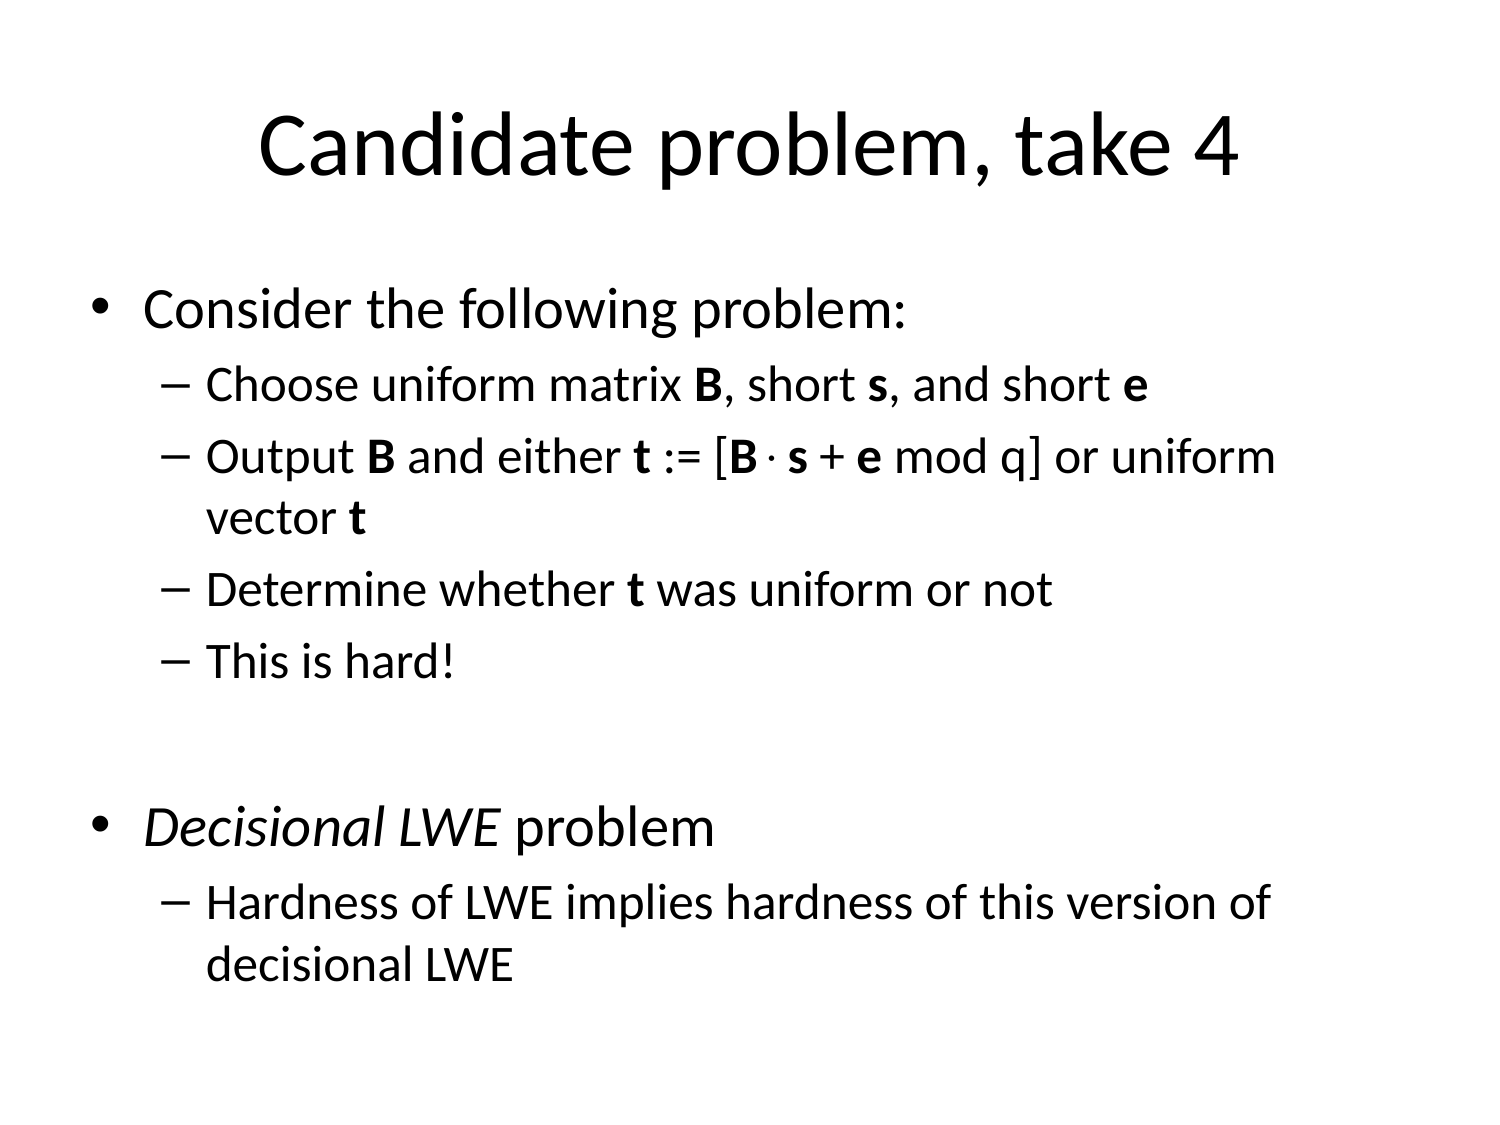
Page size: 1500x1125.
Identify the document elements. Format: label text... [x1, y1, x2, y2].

title Candidate problem, take 4 [75, 45, 1425, 233]
list Consider the following problem: Choose uniform matrix B, short s, and short e Output B and either t := [Bs + e mod q] or uniform vector t Determine whether t was uniform or not This is hard! Decisional LWE problem Hardness of LWE implies hardness of this version of decisional LWE [75, 262, 1425, 1005]
